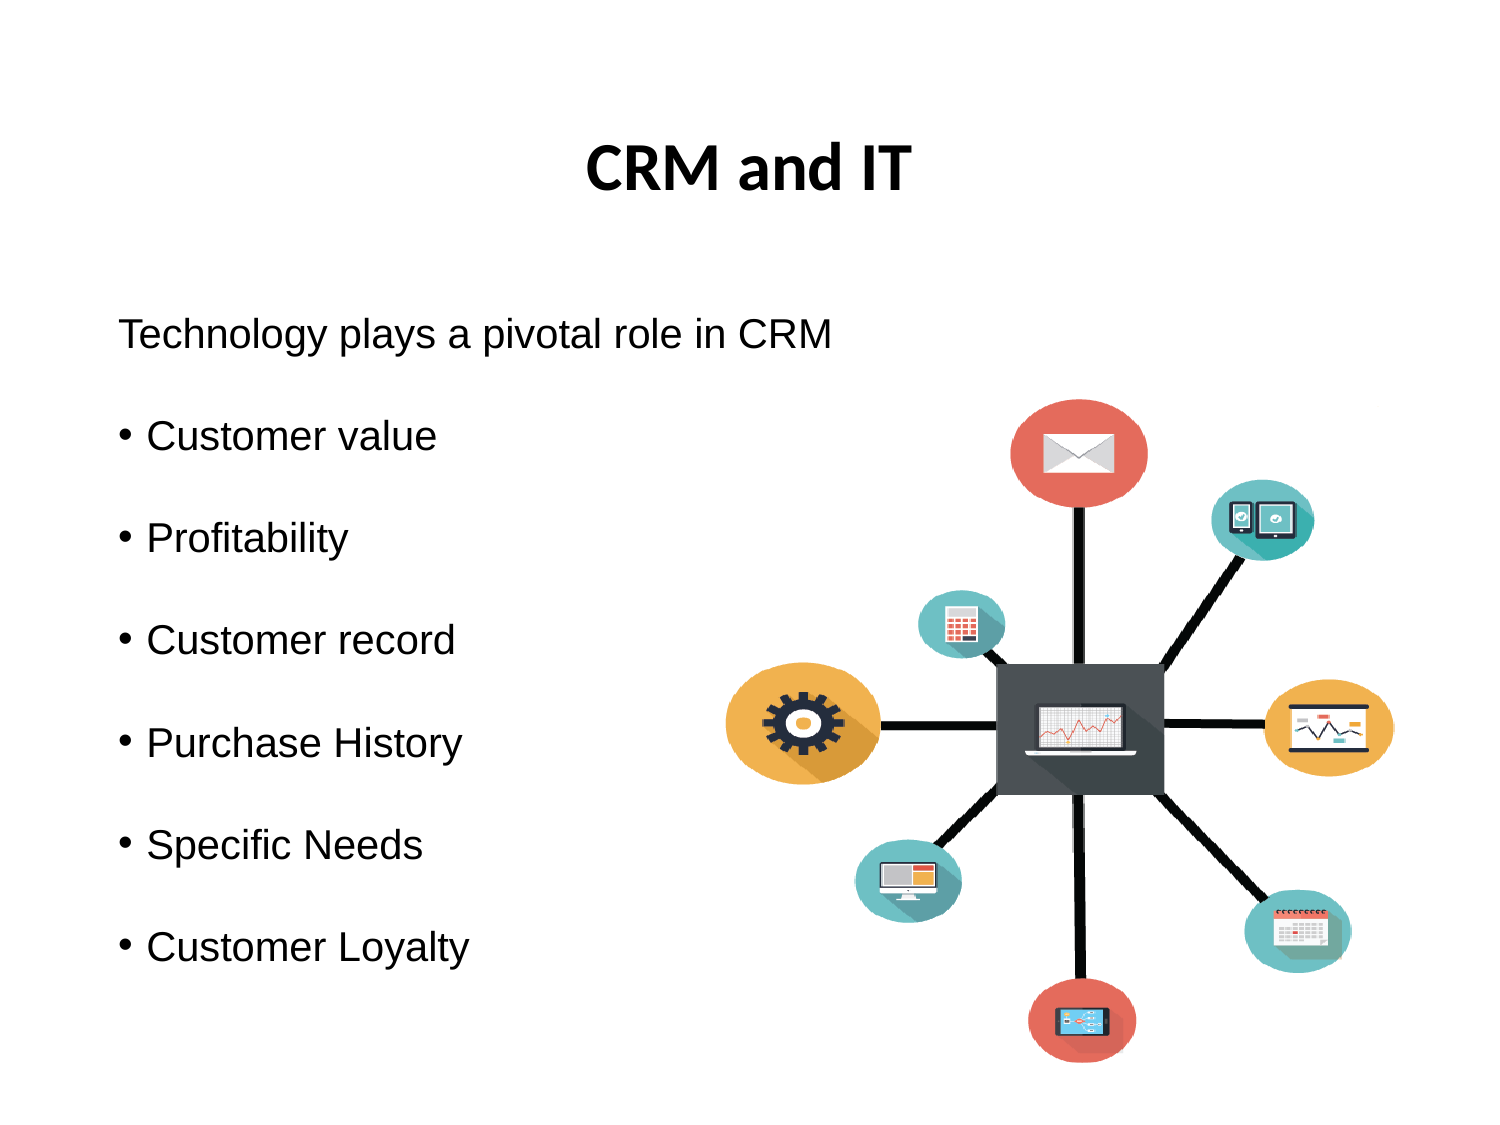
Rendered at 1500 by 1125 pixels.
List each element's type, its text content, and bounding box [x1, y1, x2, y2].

title CRM and IT [103, 59, 1397, 278]
list Technology plays a pivotal role in CRM Customer value Profitability Customer record Purchase History Specific Needs Customer Loyalty [103, 299, 1397, 1014]
picture [724, 399, 1395, 1063]
